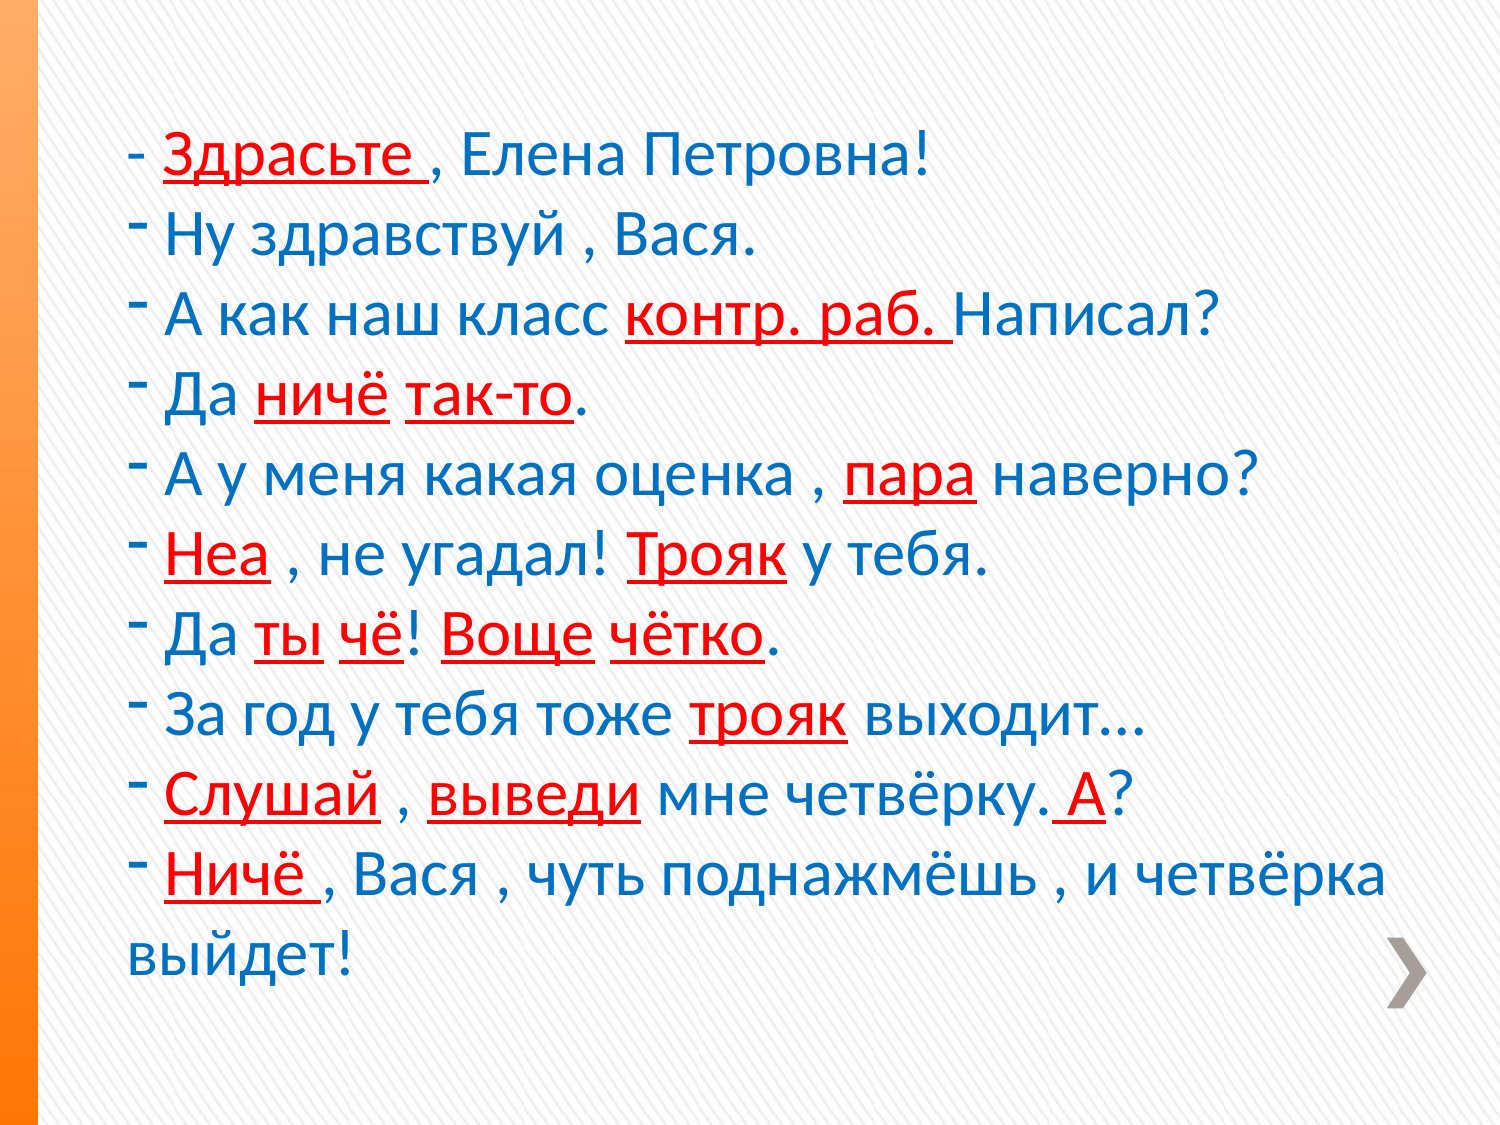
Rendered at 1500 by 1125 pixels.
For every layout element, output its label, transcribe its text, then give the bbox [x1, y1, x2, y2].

text_box - Здрасьте , Елена Петровна! Ну здравствуй , Вася. А как наш класс контр. раб. Написал? Да ничё так-то. А у меня какая оценка , пара наверно? Неа , не угадал! Трояк у тебя. Да ты чё! Воще чётко. За год у тебя тоже трояк выходит… Слушай , выведи мне четвёрку. А? Ничё , Вася , чуть поднажмёшь , и четвёрка выйдет! [112, 101, 1406, 997]
